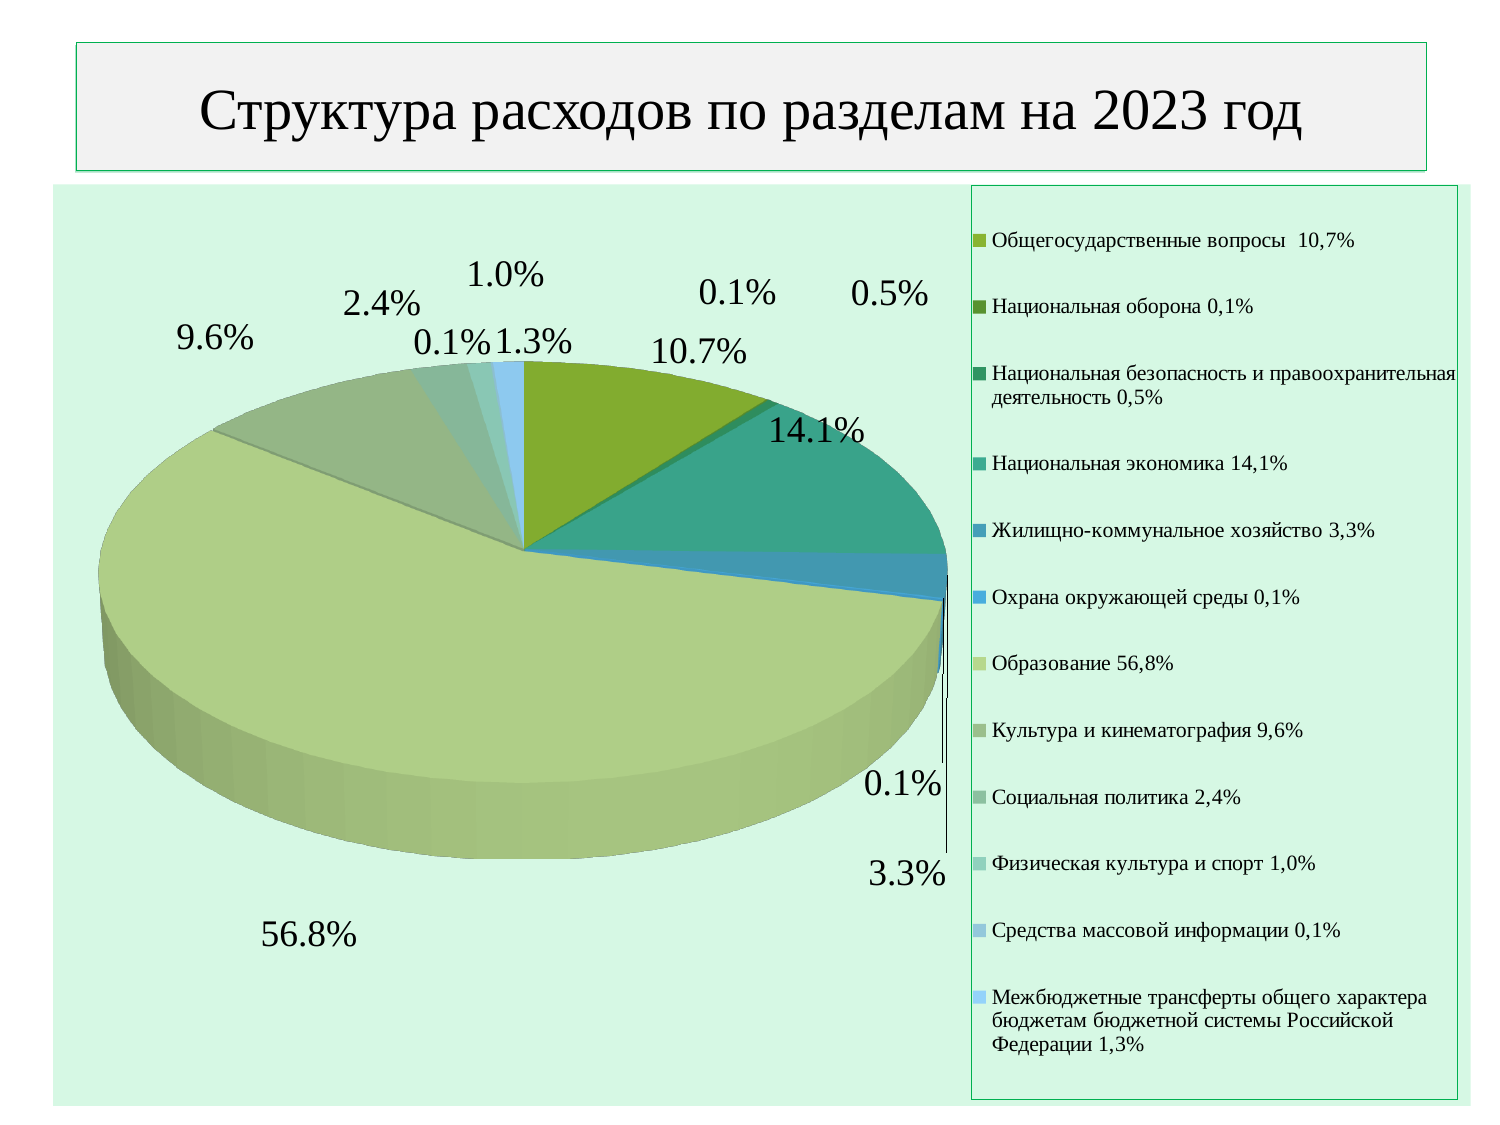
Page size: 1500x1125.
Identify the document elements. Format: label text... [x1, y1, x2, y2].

text_box Структура расходов по разделам на 2023 год [76, 42, 1427, 171]
chart [52, 183, 1472, 1107]
